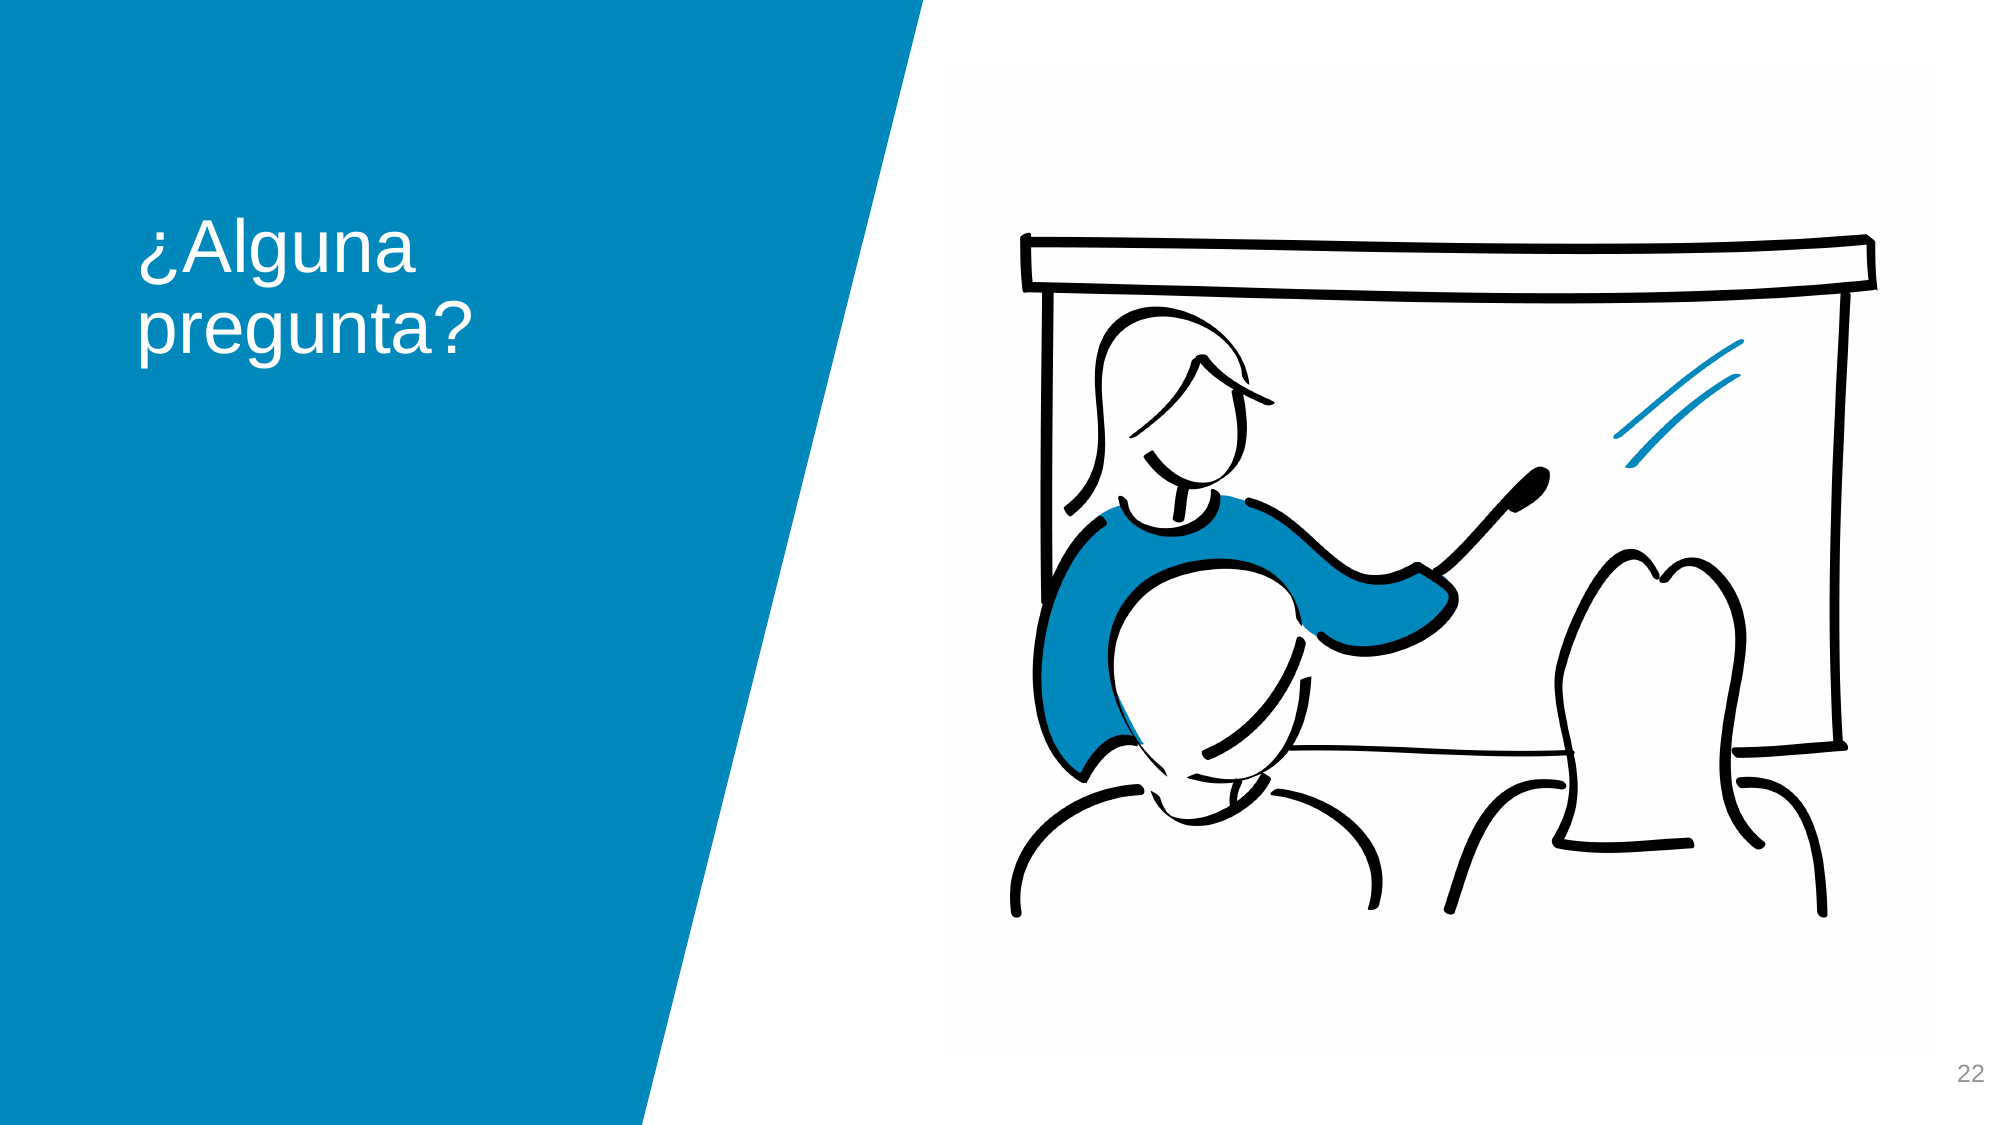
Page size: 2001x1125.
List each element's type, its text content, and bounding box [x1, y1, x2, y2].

title ¿Alguna pregunta? [136, 0, 775, 371]
picture [944, 68, 1932, 1056]
slide_number 22 [1550, 1042, 2000, 1103]
